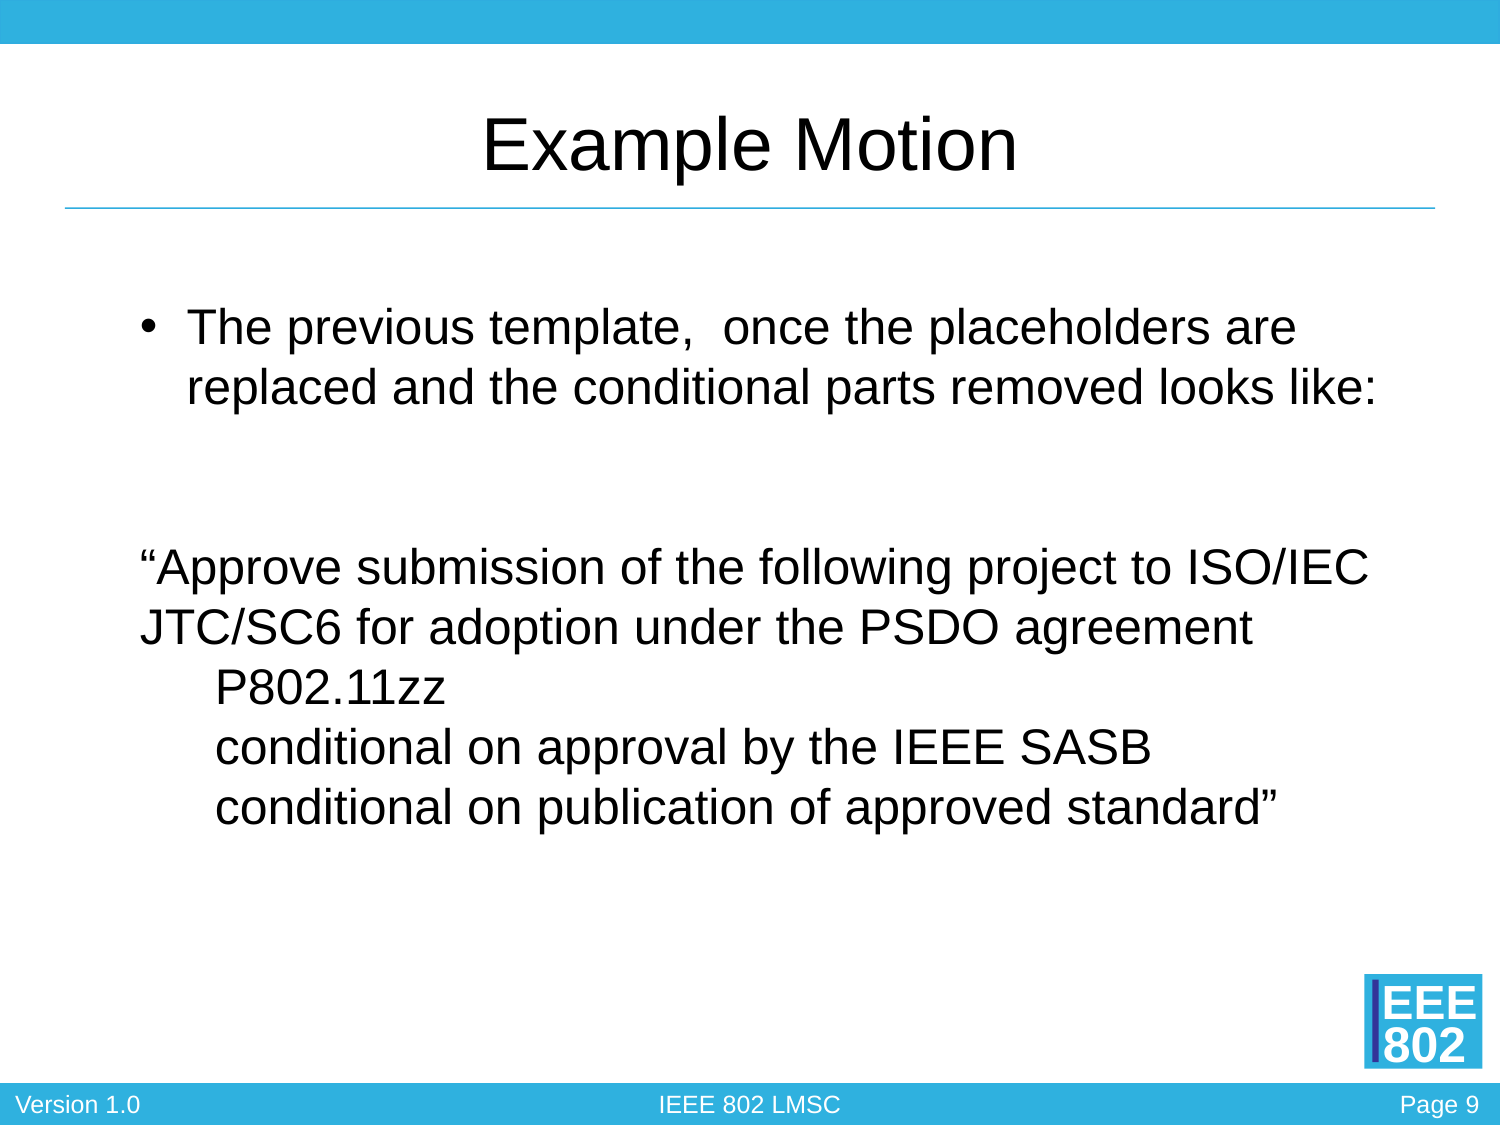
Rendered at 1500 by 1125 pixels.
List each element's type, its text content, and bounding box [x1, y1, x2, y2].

text_box The previous template, once the placeholders are replaced and the conditional parts removed looks like: “Approve submission of the following project to ISO/IEC JTC/SC6 for adoption under the PSDO agreement P802.11zz conditional on approval by the IEEE SASB conditional on publication of approved standard” [125, 287, 1425, 843]
title Example Motion [75, 75, 1425, 205]
